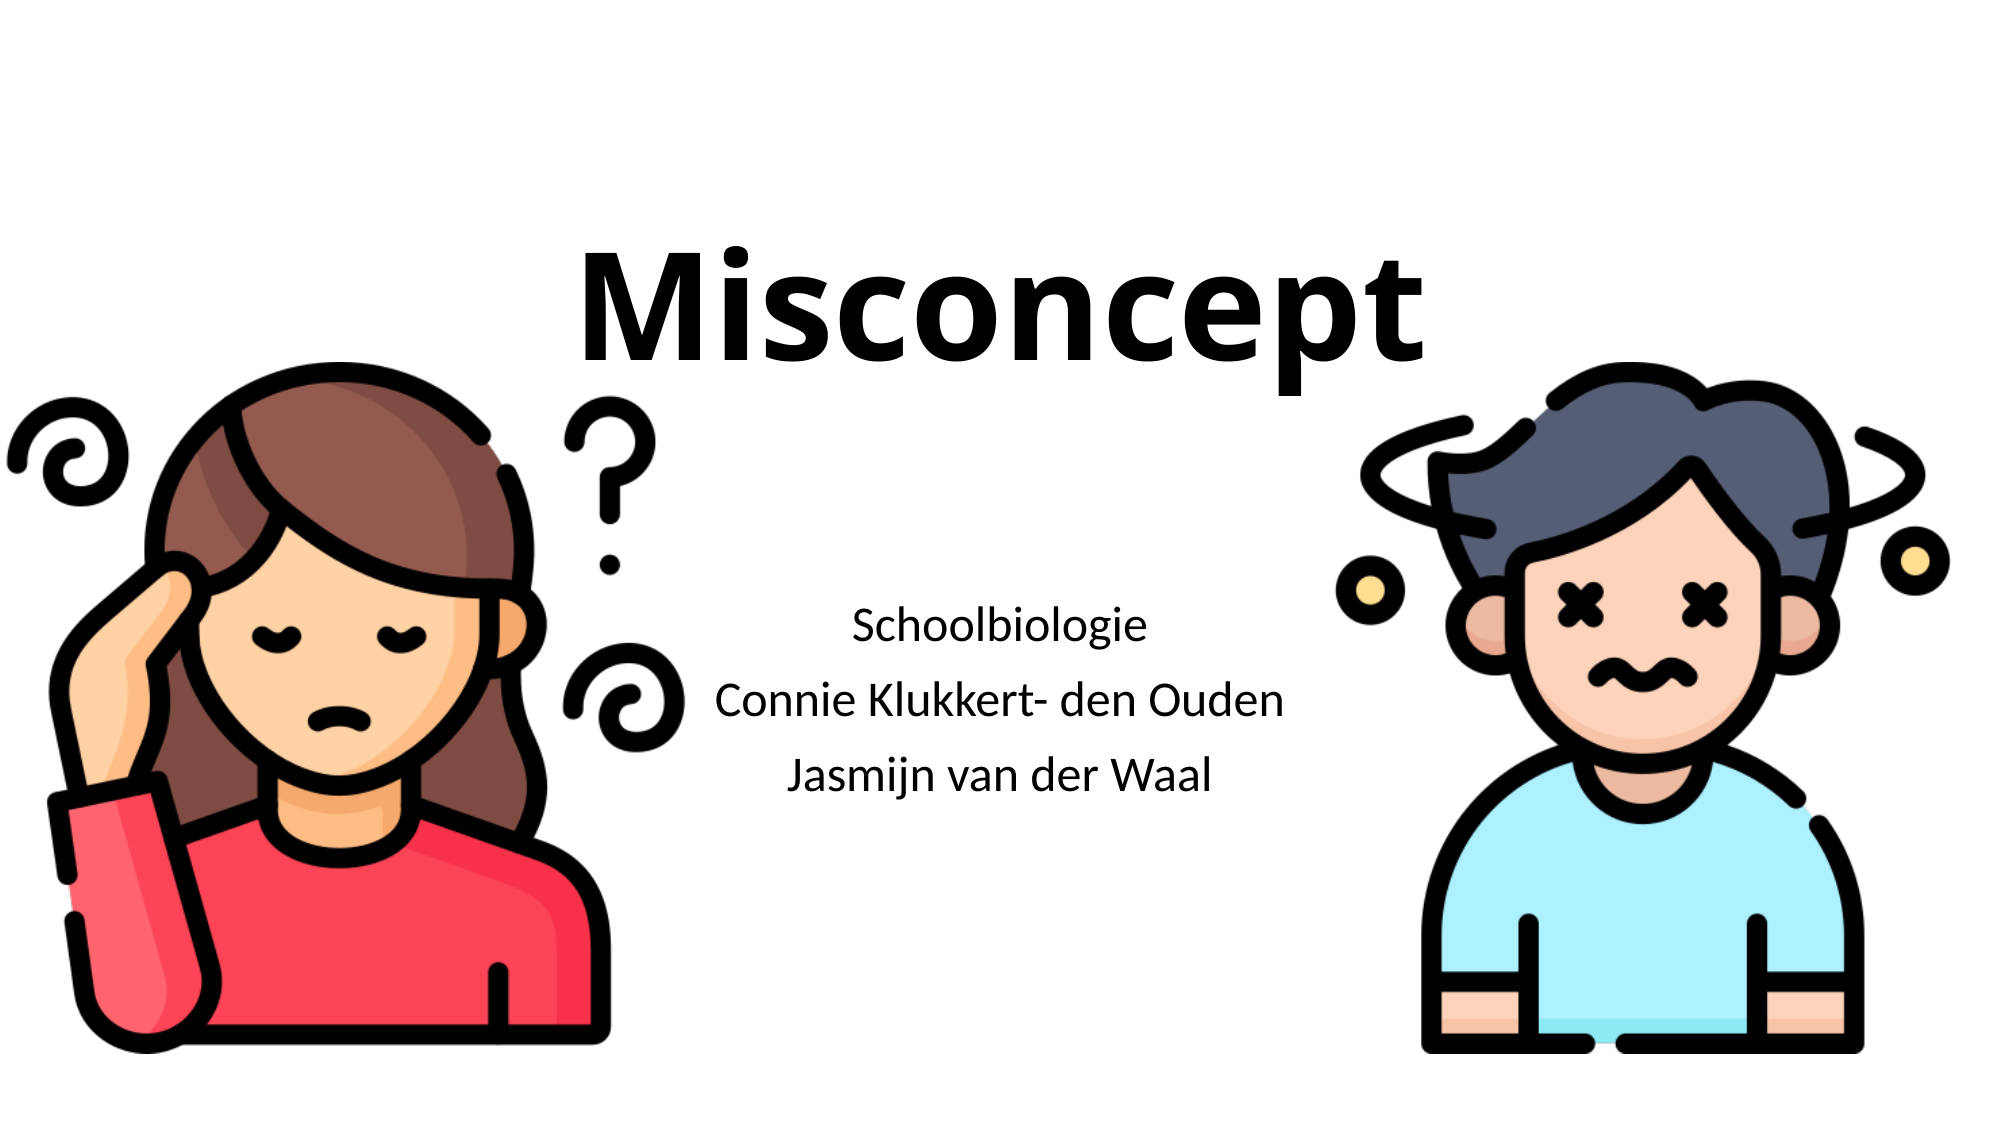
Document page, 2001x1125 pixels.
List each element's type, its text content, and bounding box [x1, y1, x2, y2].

picture [1297, 362, 1989, 1054]
picture [0, 362, 692, 1054]
subtitle Schoolbiologie Connie Klukkert- den Ouden Jasmijn van der Waal [692, 590, 1297, 863]
title Misconcept [249, 20, 1750, 400]
